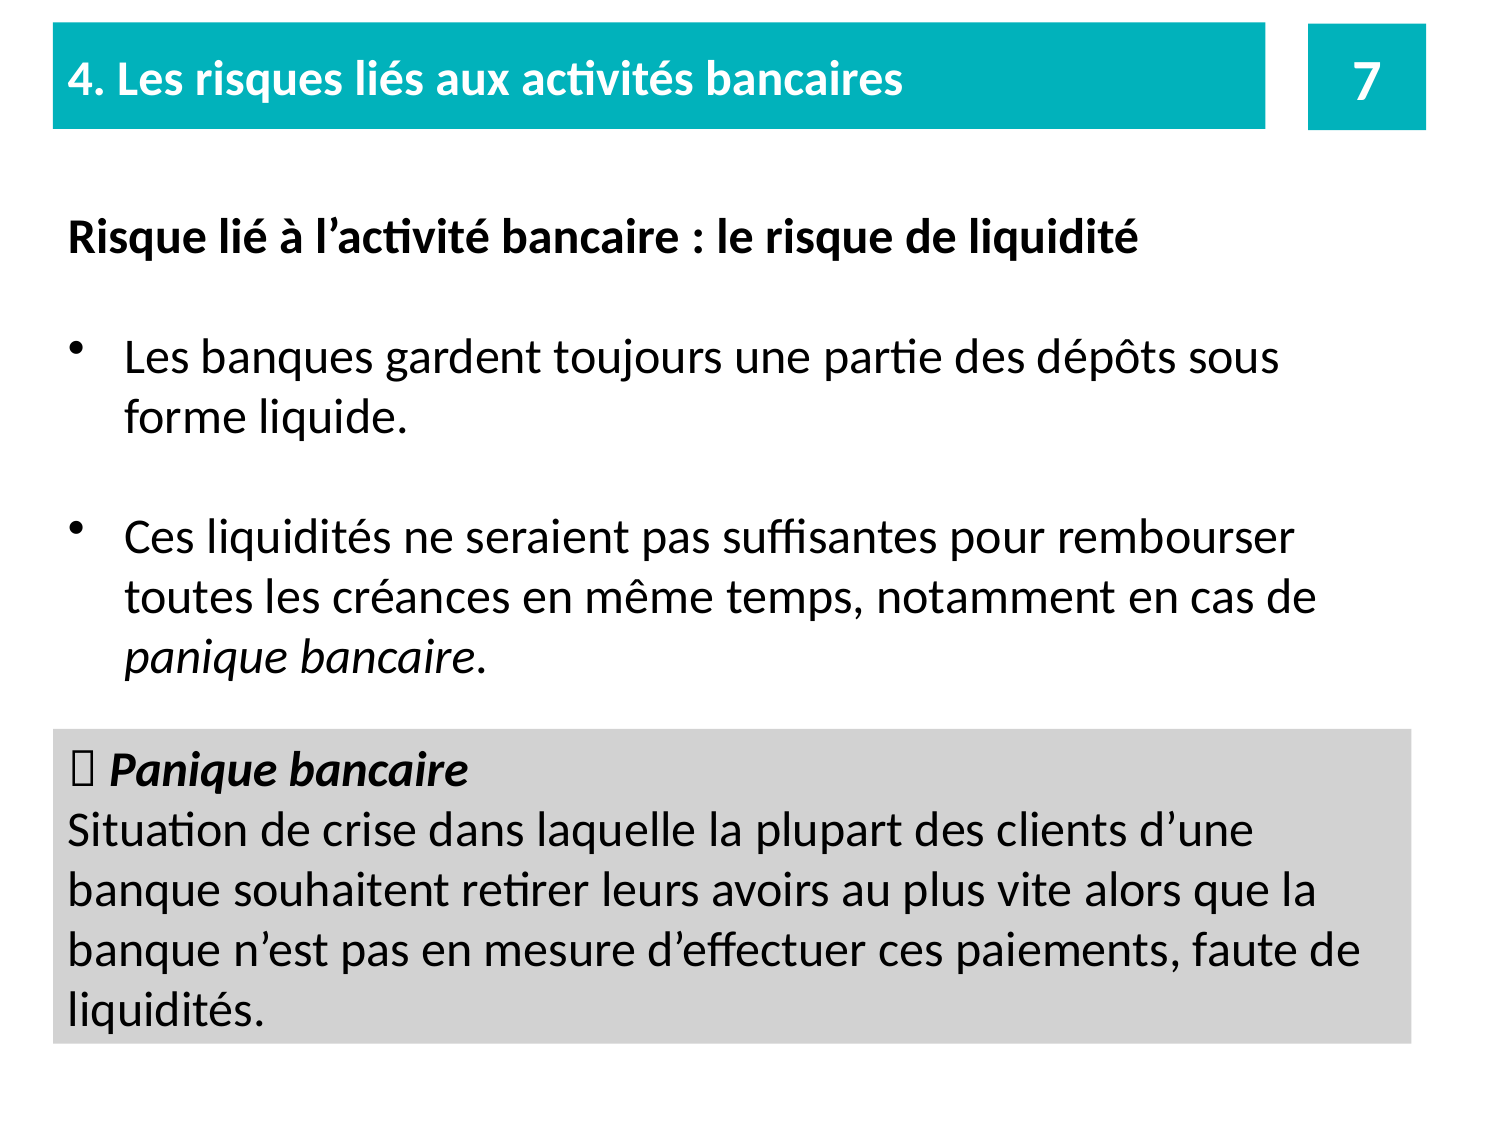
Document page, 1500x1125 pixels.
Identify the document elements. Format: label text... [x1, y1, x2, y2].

text_box 4. Les risques liés aux activités bancaires [52, 22, 1266, 129]
text_box  Panique bancaire Situation de crise dans laquelle la plupart des clients d’une banque souhaitent retirer leurs avoirs au plus vite alors que la banque n’est pas en mesure d’effectuer ces paiements, faute de liquidités. [53, 728, 1412, 1044]
text_box Risque lié à l’activité bancaire : le risque de liquidité Les banques gardent toujours une partie des dépôts sous forme liquide. Ces liquidités ne seraient pas suffisantes pour rembourser toutes les créances en même temps, notamment en cas de panique bancaire. [53, 196, 1415, 692]
text_box 7 [1308, 23, 1427, 131]
